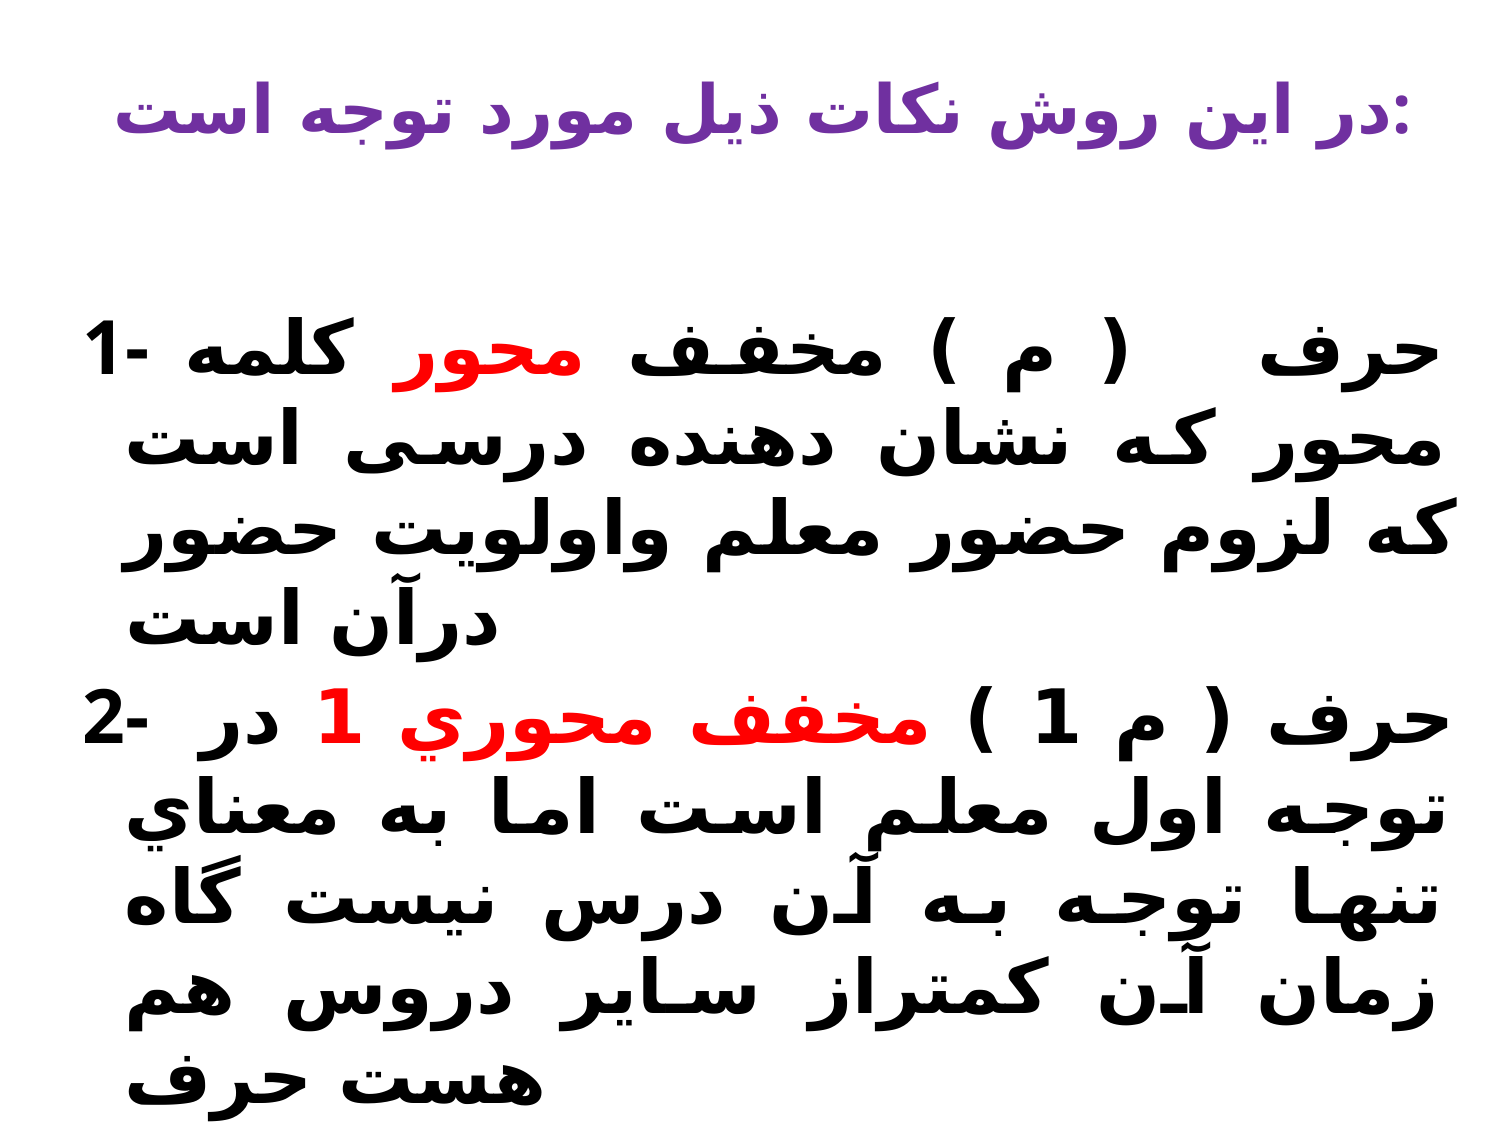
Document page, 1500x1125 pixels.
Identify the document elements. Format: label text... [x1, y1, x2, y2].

list 1- حرف ( م ) مخفف محور کلمه محور که نشان دهنده درسی است که لزوم حضور معلم واولویت حضور درآن است 2- حرف ( م 1 ) مخفف محوري 1 در توجه اول معلم است اما به معناي تنها توجه به آن درس نیست گاه زمان آن کمتراز سایر دروس هم هست حرف 3- ( م2 ) مخفف محوري 2 در درجه دوم توجه معلم است. [50, 292, 1475, 1063]
title در این روش نکات ذیل مورد توجه است: [50, 37, 1475, 175]
